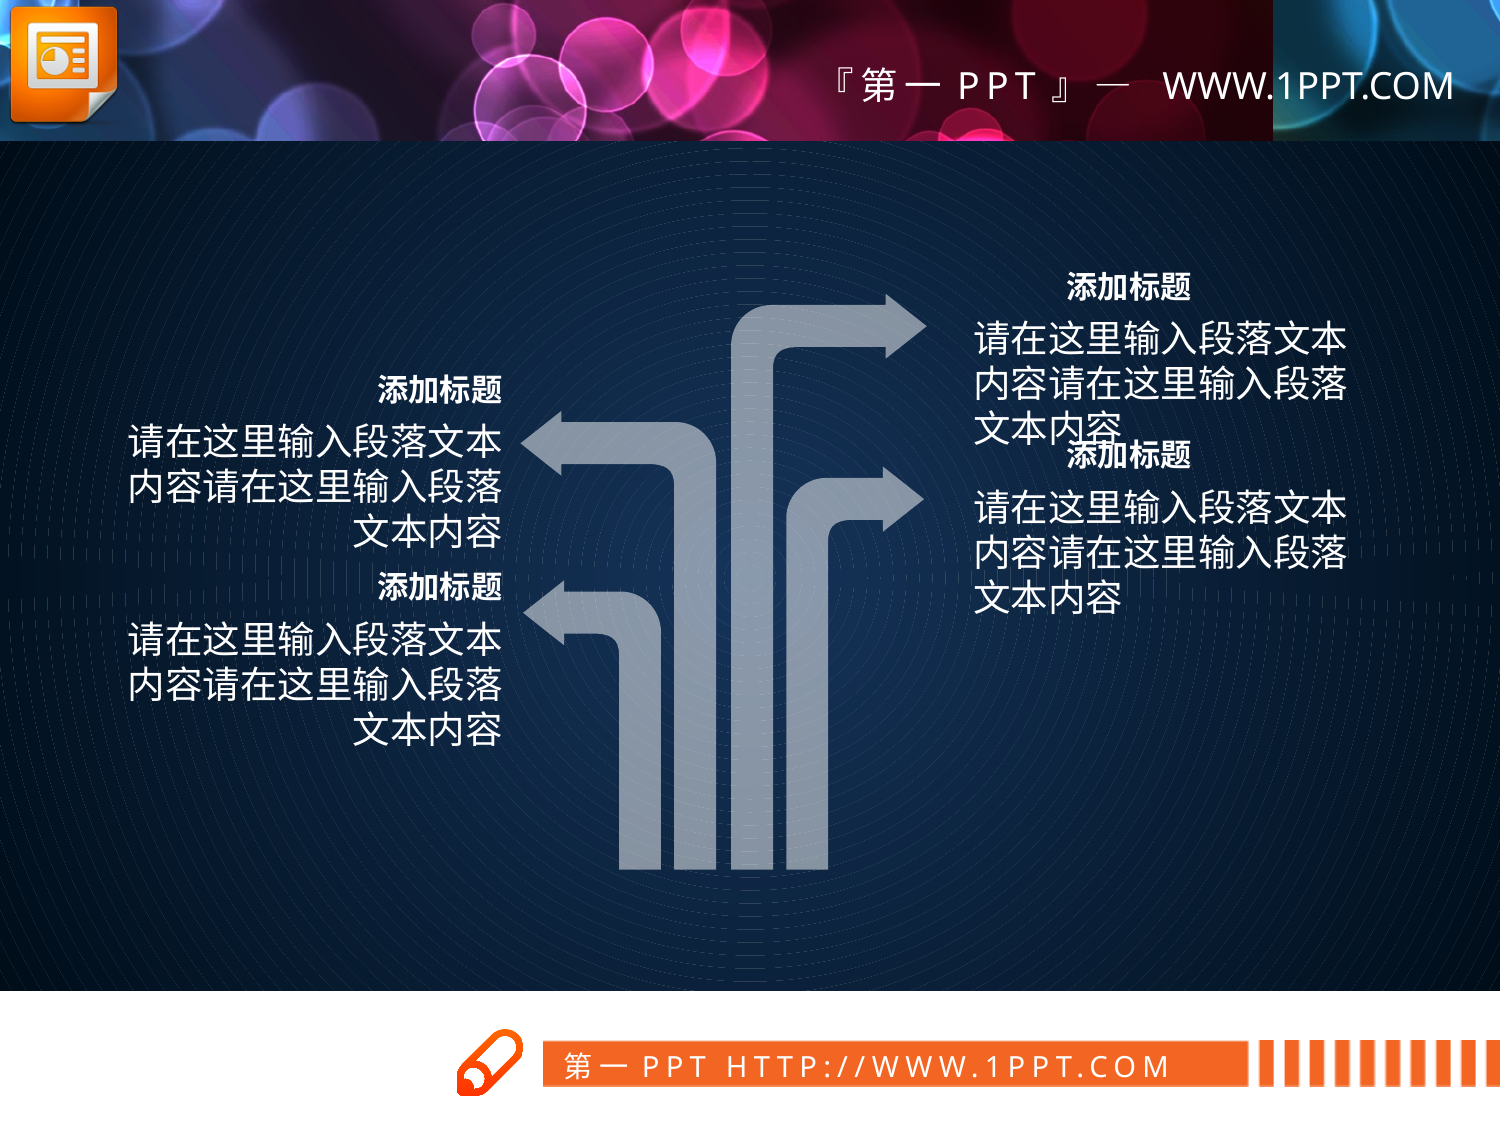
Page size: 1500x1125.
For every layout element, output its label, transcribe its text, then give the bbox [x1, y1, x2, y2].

text_box 请在这里输入段落文本内容请在这里输入段落文本内容 [958, 307, 1378, 458]
text_box 添加标题 [960, 458, 1207, 476]
text_box 请在这里输入段落文本内容请在这里输入段落文本内容 [98, 410, 518, 561]
text_box [523, 580, 661, 870]
picture [0, 0, 1500, 141]
text_box 添加标题 [960, 259, 1207, 307]
text_box [786, 466, 925, 870]
text_box 添加标题 [271, 362, 518, 410]
text_box 添加标题 [271, 560, 518, 608]
text_box 请在这里输入段落文本内容请在这里输入段落文本内容 [958, 476, 1378, 627]
text_box 请在这里输入段落文本内容请在这里输入段落文本内容 [98, 608, 518, 759]
text_box [731, 293, 927, 870]
text_box [520, 410, 717, 870]
picture [543, 1040, 1500, 1087]
